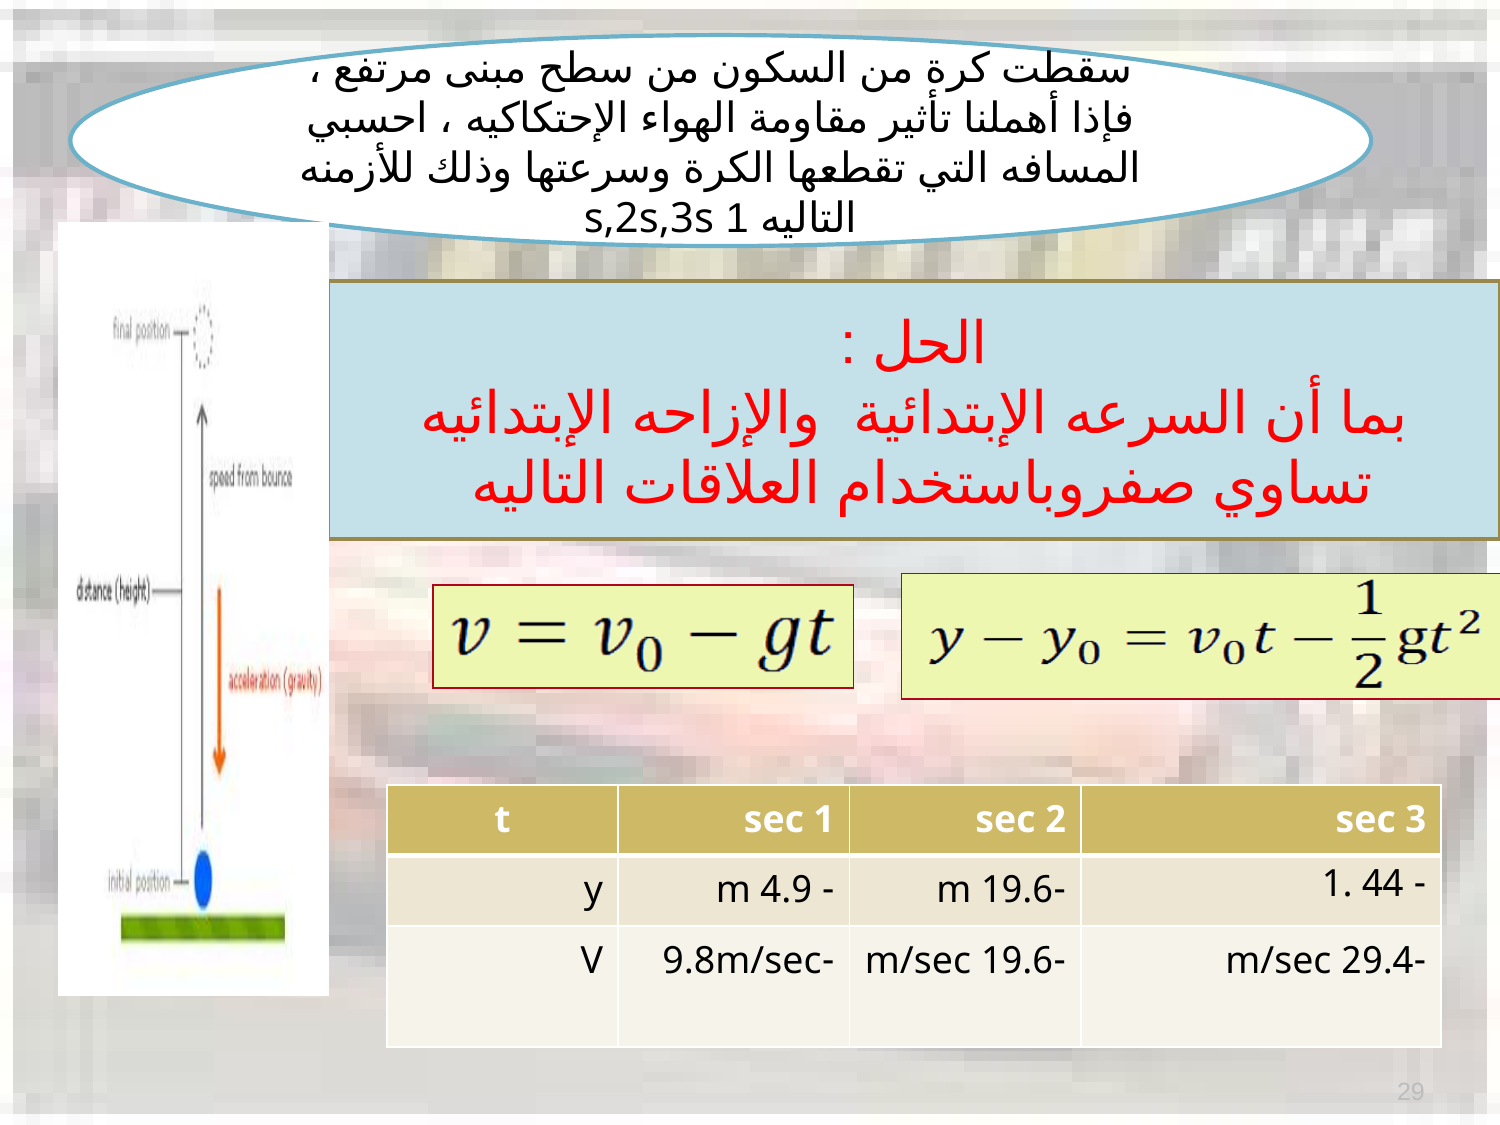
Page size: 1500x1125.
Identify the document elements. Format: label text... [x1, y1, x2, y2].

table_cell -9.8m/sec [619, 927, 849, 1046]
table_cell - 44 .1 [1082, 858, 1440, 925]
table_header 1 sec [619, 786, 849, 853]
table_cell - 4.9 m [619, 858, 849, 925]
table_header t [388, 786, 617, 853]
table_cell -19.6 m [850, 858, 1080, 925]
table_cell V [388, 927, 617, 1046]
picture [0, 0, 1500, 1125]
table_header 2 sec [850, 786, 1080, 853]
table_cell -19.6 m/sec [850, 927, 1080, 1046]
table_cell y [388, 858, 617, 925]
text_box الحل : بما أن السرعه الإبتدائية والإزاحه الإبتدائيه تساوي صفروباستخدام العلاقات التاليه [373, 279, 1500, 541]
table_header 3 sec [1082, 786, 1440, 853]
table_cell -29.4 m/sec [1082, 927, 1440, 1046]
slide_number 29 [1299, 1052, 1425, 1113]
text_box سقطت كرة من السكون من سطح مبنى مرتفع ، فإذا أهملنا تأثير مقاومة الهواء الإحتكاكيه ، احسبي المسافه التي تقطعها الكرة وسرعتها وذلك للأزمنه التاليه 1 s,2s,3s [68, 32, 1374, 249]
